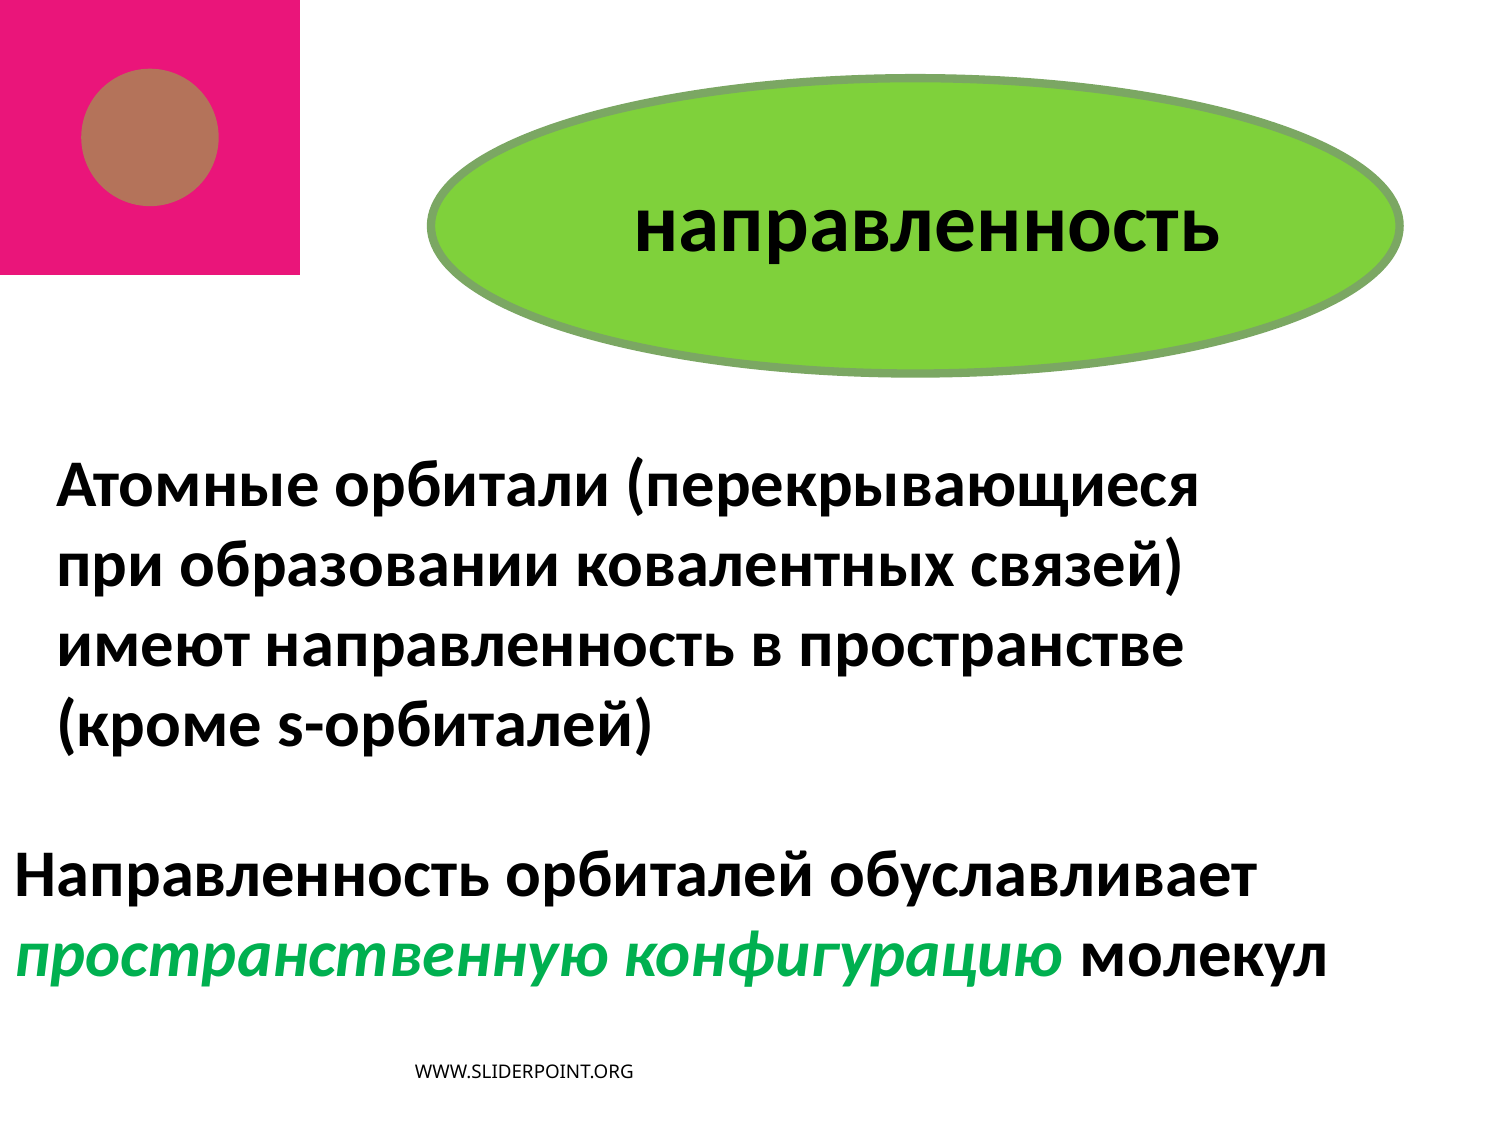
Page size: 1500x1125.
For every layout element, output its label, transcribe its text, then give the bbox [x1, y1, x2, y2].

text_box Направленность орбиталей обуславливает пространственную конфигурацию молекул [0, 822, 1412, 997]
text_box направленность [584, 160, 1270, 276]
text_box [426, 73, 1404, 378]
text_box Атомные орбитали (перекрывающиеся при образовании ковалентных связей) имеют направленность в пространстве (кроме s-орбиталей) [41, 432, 1247, 768]
footer www.sliderpoint.org [399, 1042, 875, 1103]
